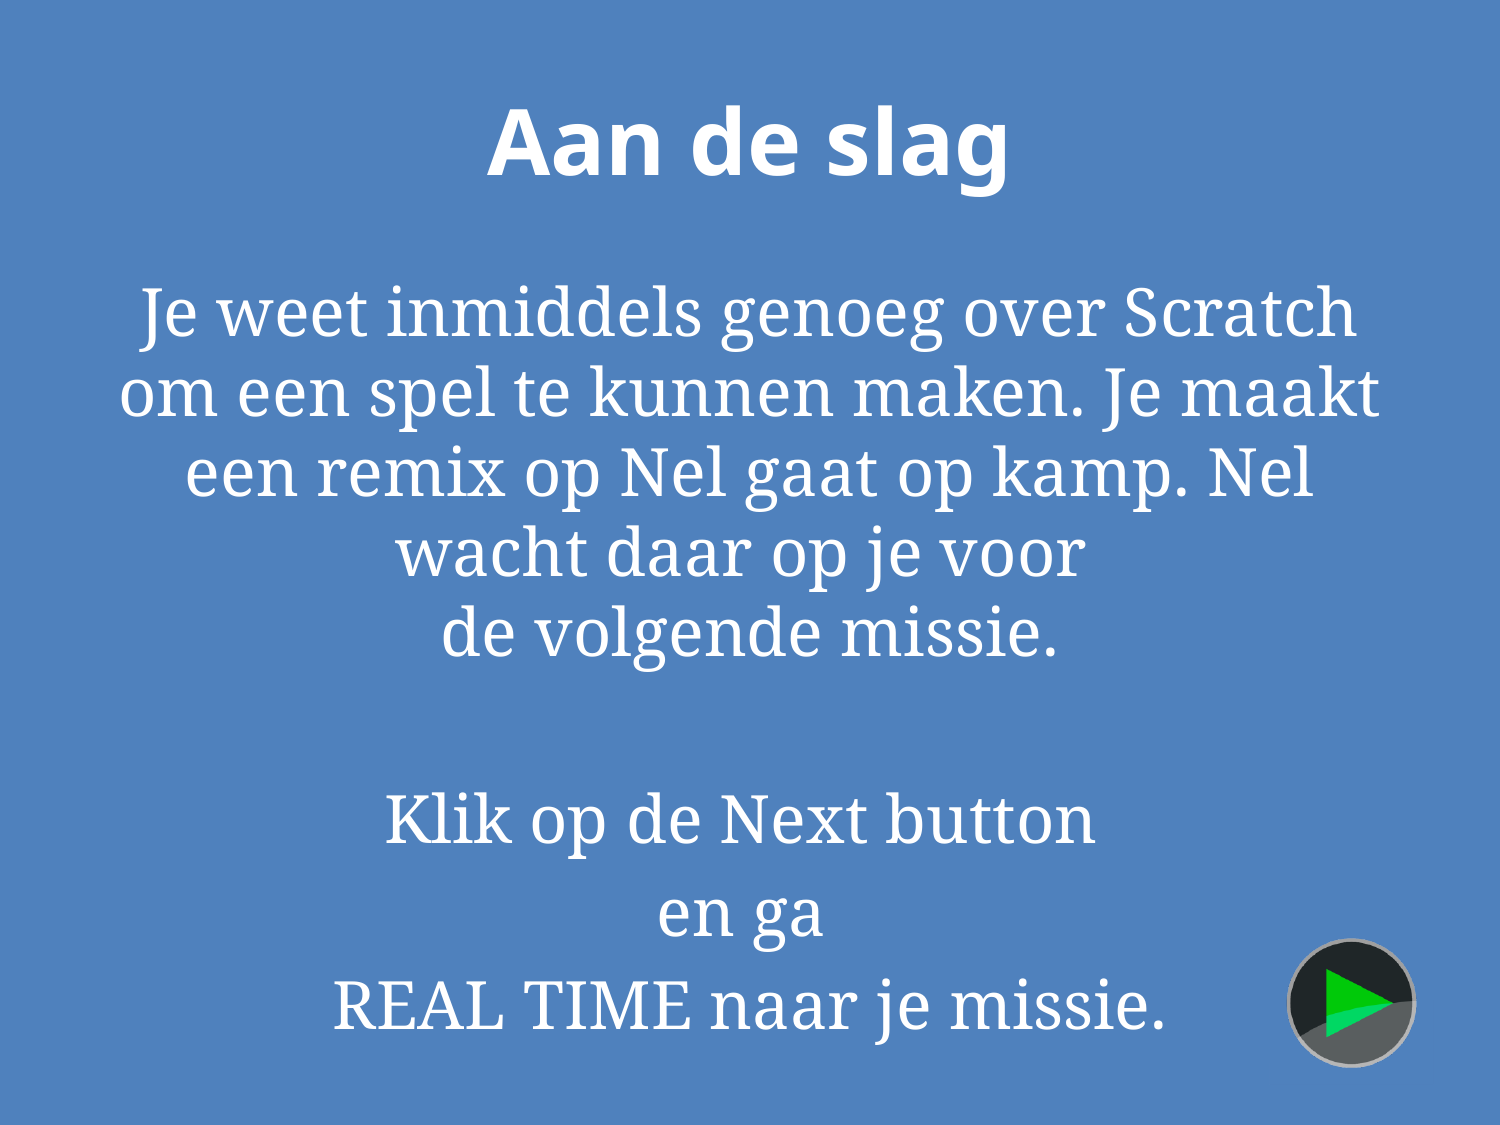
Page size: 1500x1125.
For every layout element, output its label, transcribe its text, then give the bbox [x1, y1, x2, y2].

picture [1269, 920, 1434, 1085]
title Aan de slag [75, 45, 1425, 233]
list Je weet inmiddels genoeg over Scratch om een spel te kunnen maken. Je maakt een remix op Nel gaat op kamp. Nel wacht daar op je voor de volgende missie. Klik op de Next button en ga REAL TIME naar je missie. [75, 262, 1425, 1005]
